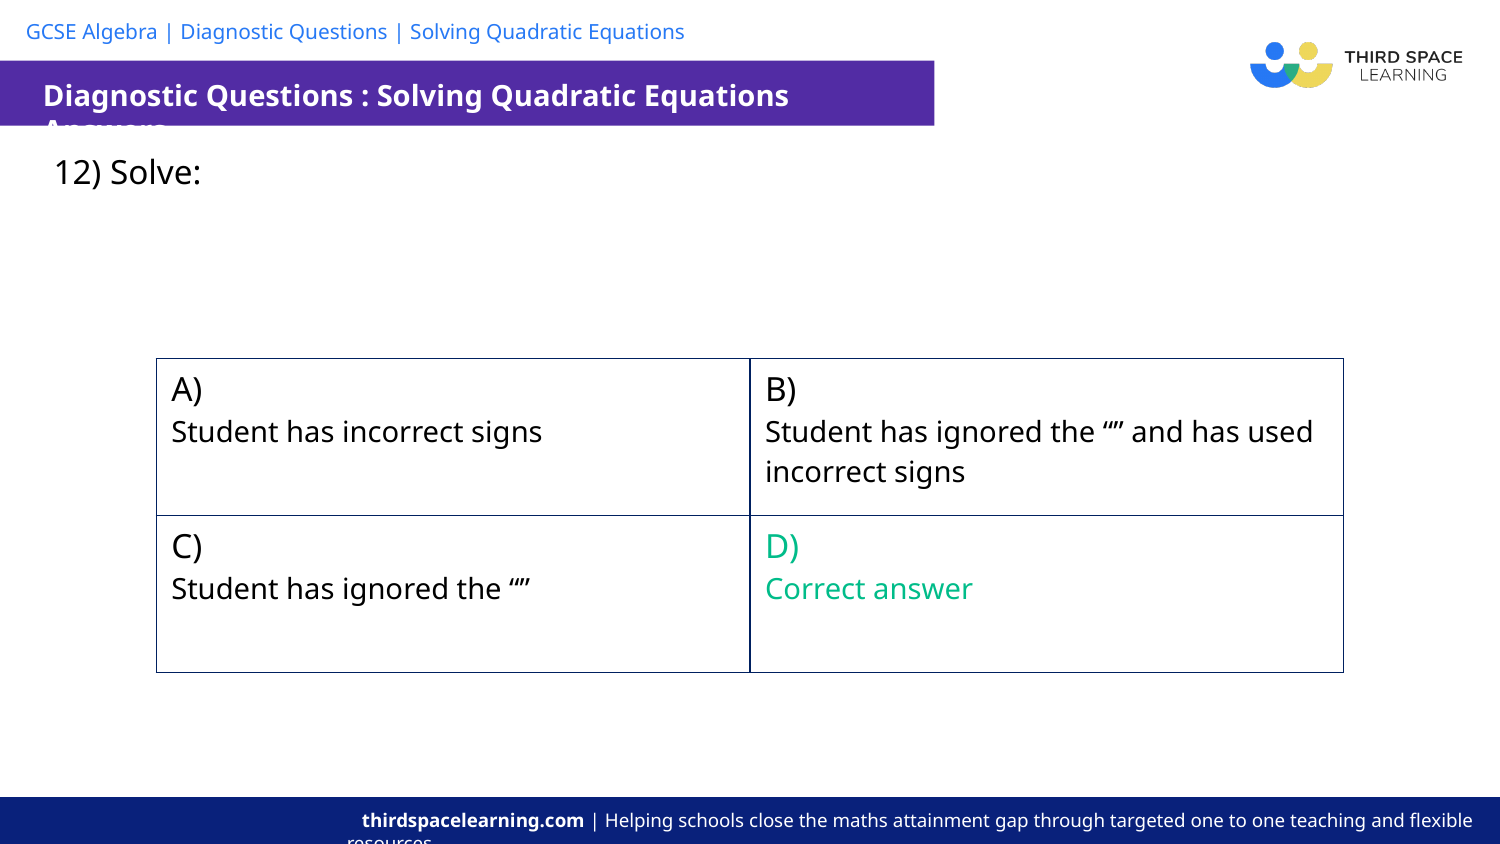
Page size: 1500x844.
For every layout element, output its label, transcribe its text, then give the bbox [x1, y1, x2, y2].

picture [1250, 33, 1465, 99]
text_box Diagnostic Questions : Solving Quadratic Equations Answers [27, 61, 915, 141]
